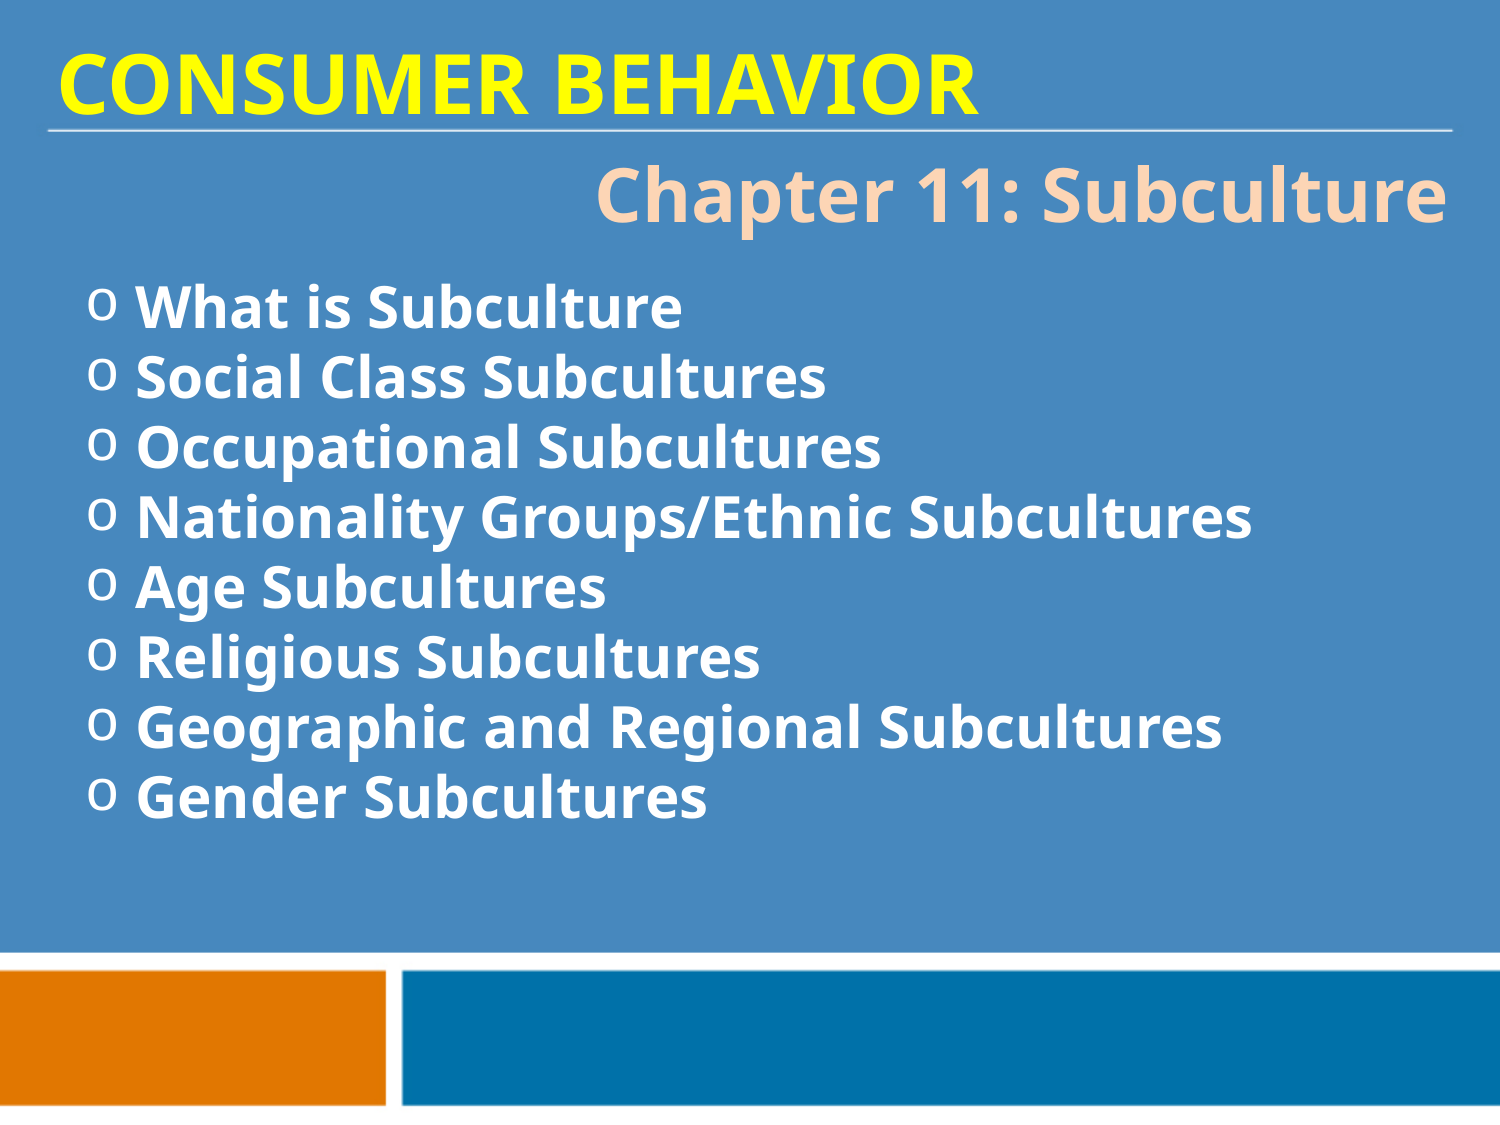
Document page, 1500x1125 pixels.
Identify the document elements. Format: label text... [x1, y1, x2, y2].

text_box What is Subculture Social Class Subcultures Occupational Subcultures Nationality Groups/Ethnic Subcultures Age Subcultures Religious Subcultures Geographic and Regional Subcultures Gender Subcultures [70, 262, 1454, 838]
picture [0, 0, 1500, 1125]
text_box CONSUMER BEHAVIOR [41, 23, 1459, 124]
text_box Chapter 11: Subculture [0, 140, 1464, 246]
